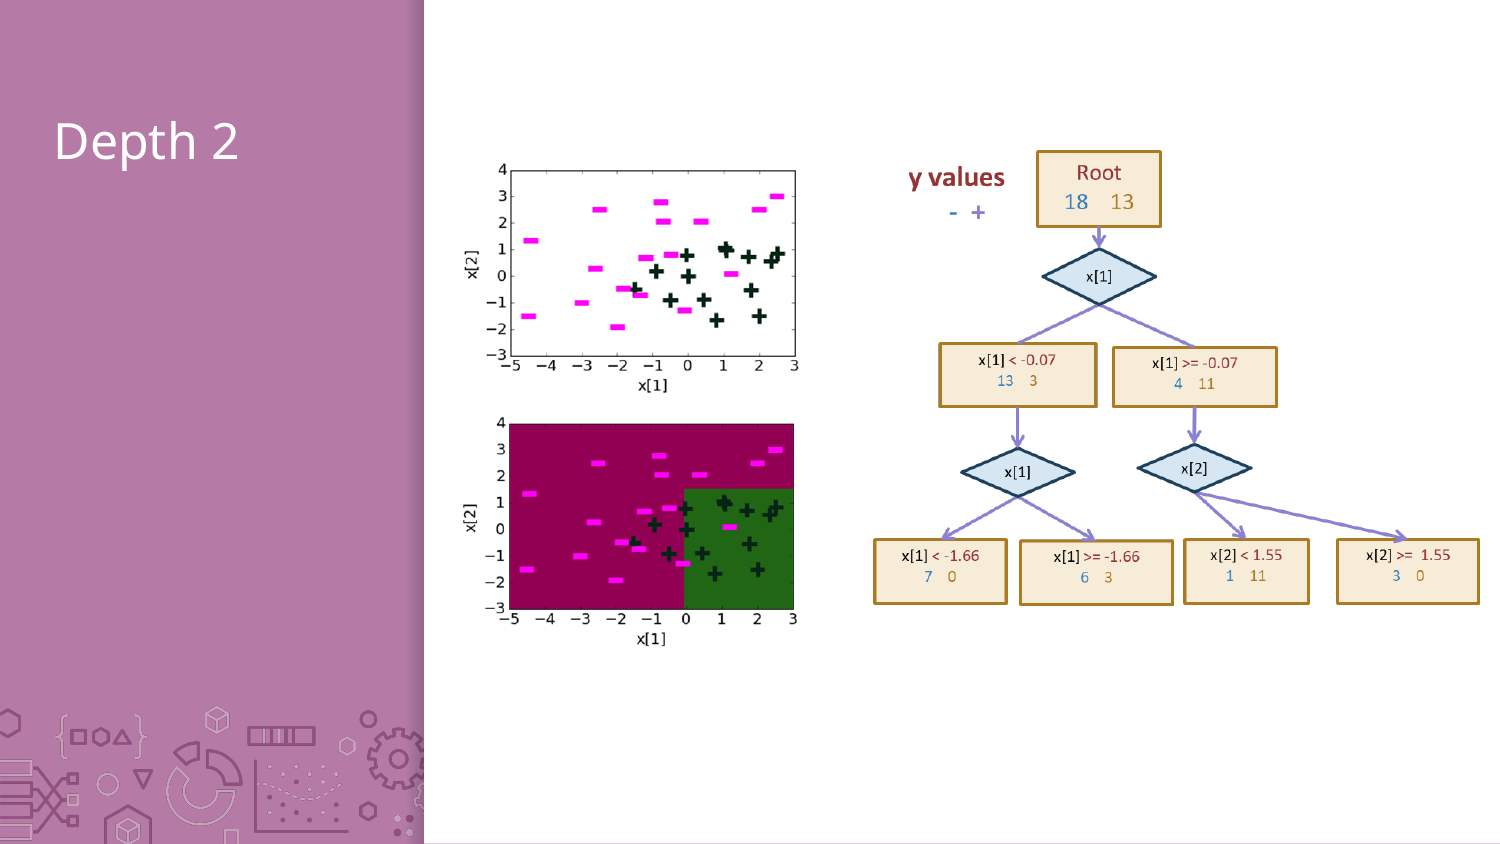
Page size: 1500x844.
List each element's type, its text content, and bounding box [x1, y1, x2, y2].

title Depth 2 [38, 94, 375, 748]
picture [0, 701, 424, 844]
picture [457, 149, 1480, 652]
